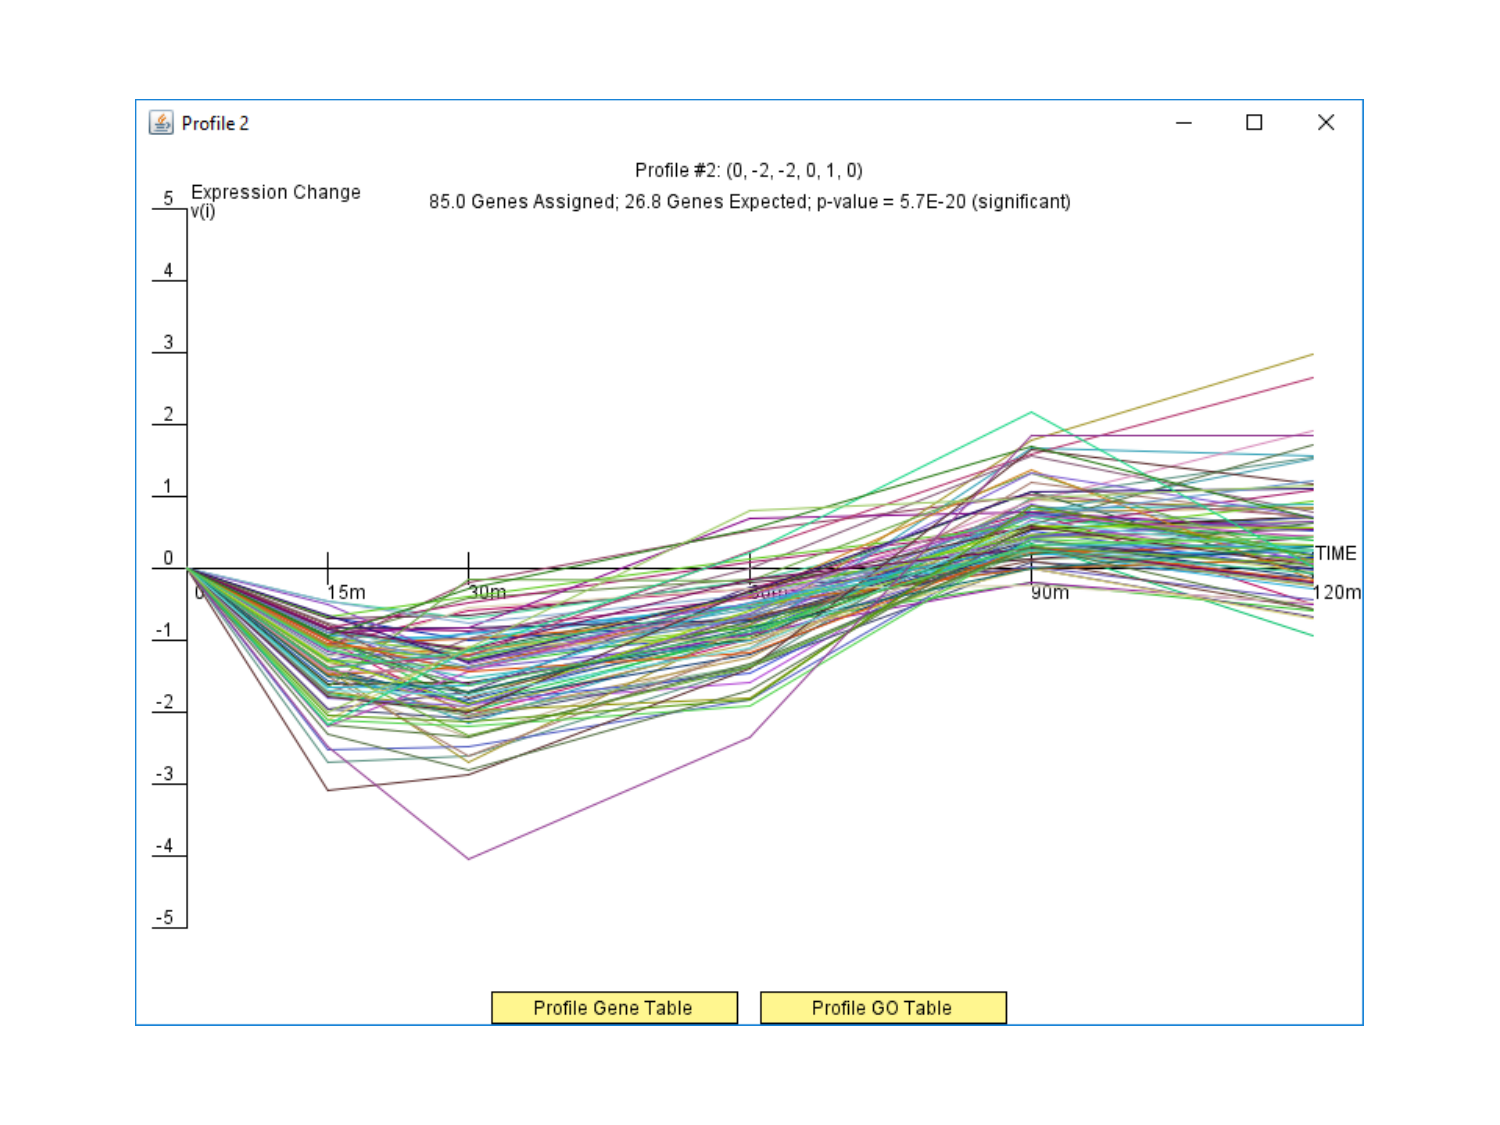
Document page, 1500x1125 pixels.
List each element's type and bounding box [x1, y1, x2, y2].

picture [135, 98, 1365, 1026]
